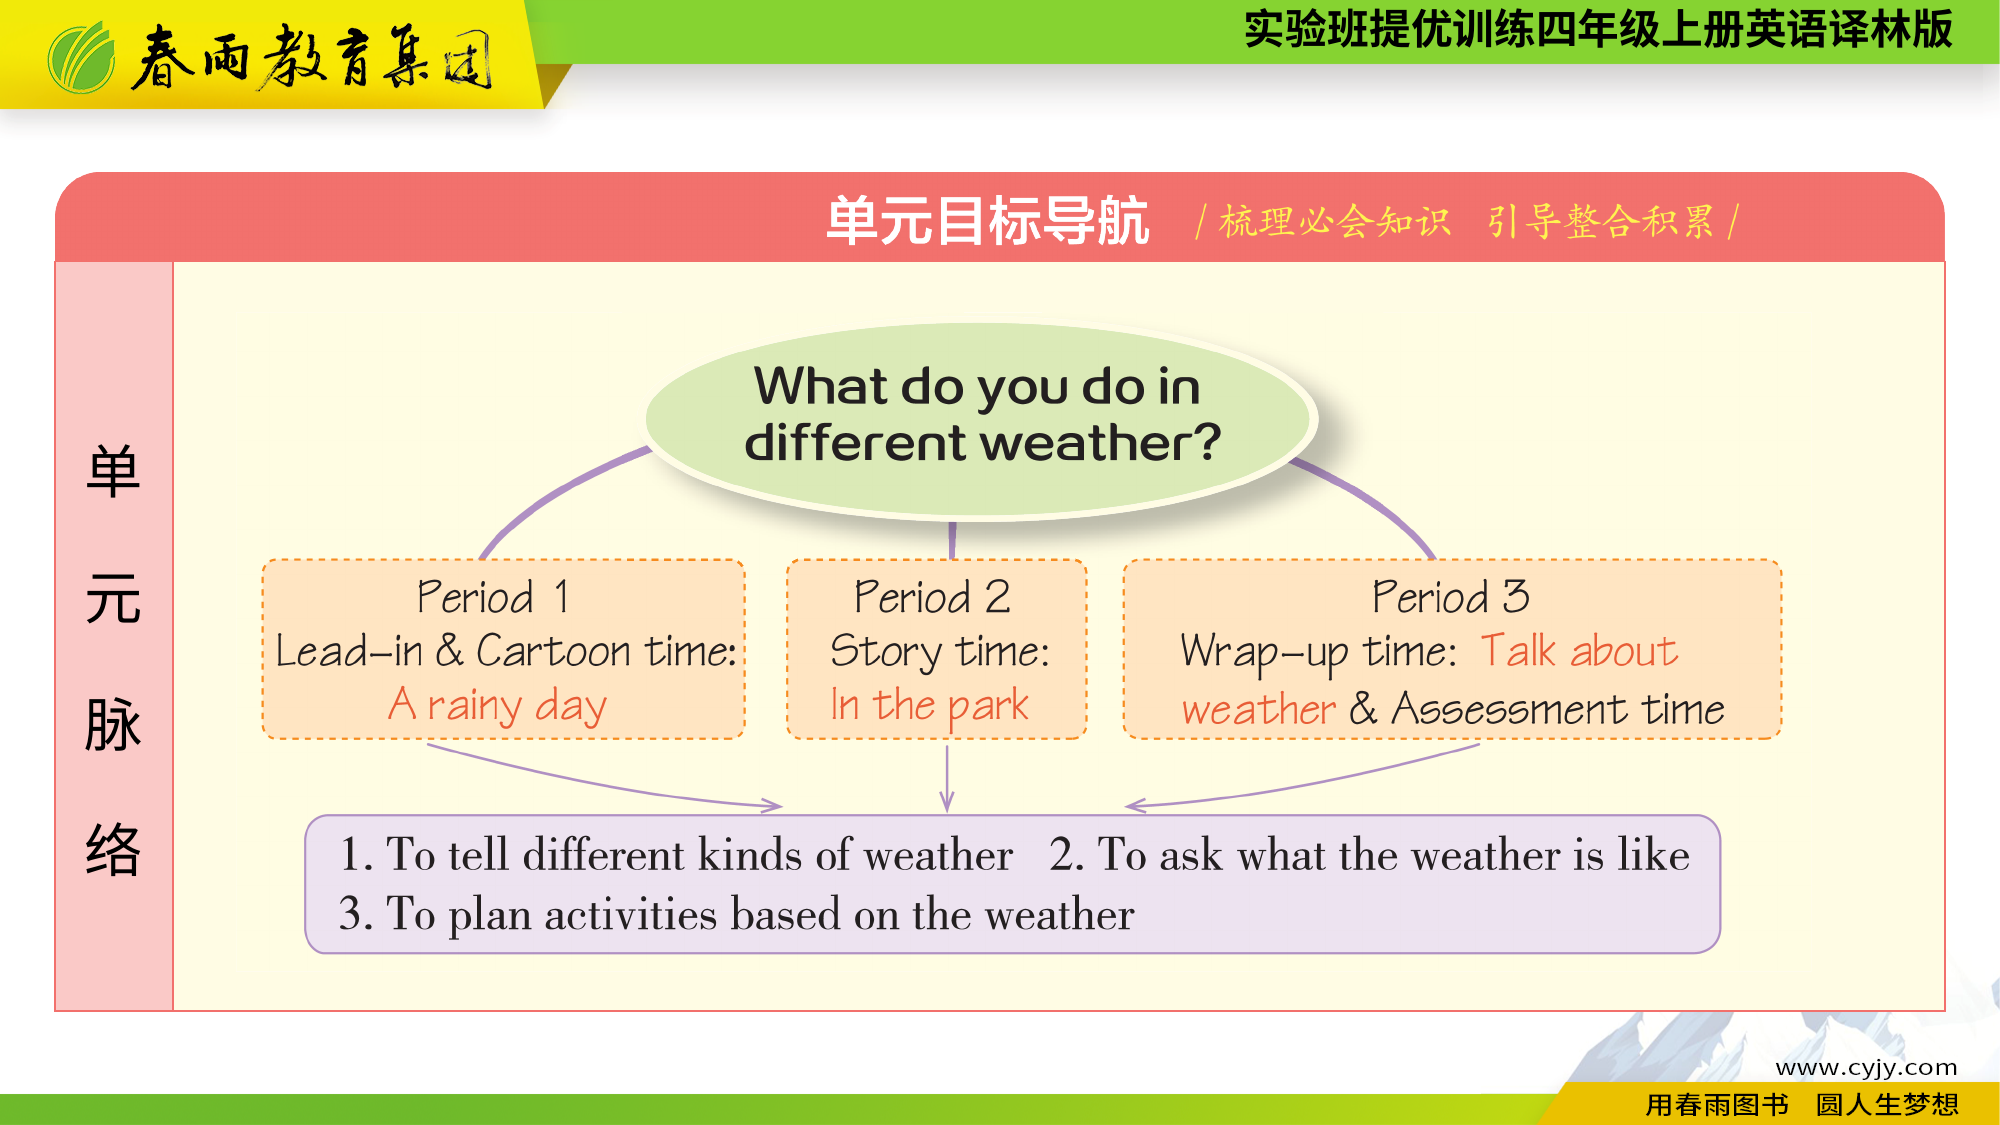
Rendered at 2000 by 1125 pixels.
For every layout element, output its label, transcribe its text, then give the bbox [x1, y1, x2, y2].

table_header [174, 273, 1944, 1010]
picture [0, 0, 2000, 1125]
table_header 单 元 脉 络 [56, 273, 172, 1010]
